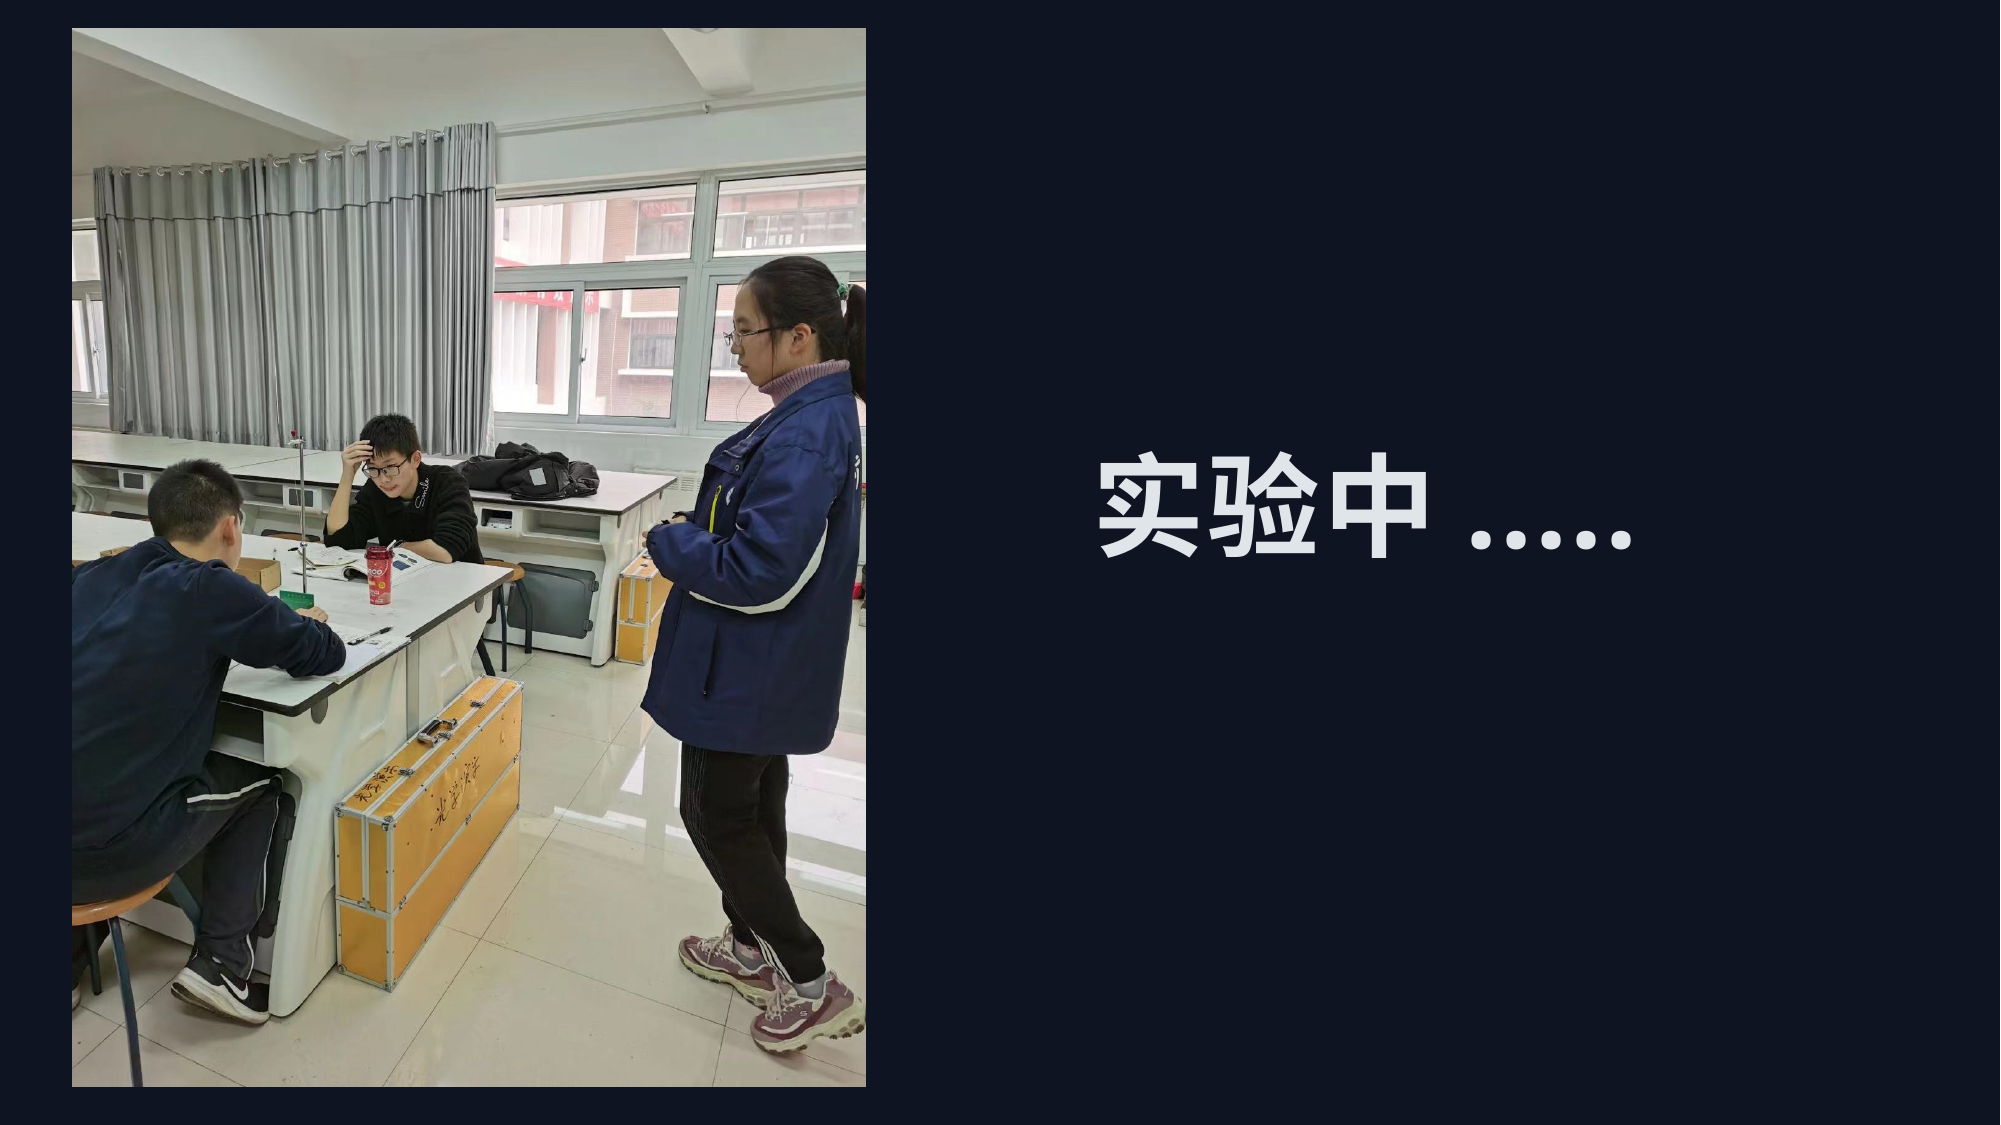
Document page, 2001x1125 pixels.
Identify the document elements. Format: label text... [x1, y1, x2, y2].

picture [72, 28, 866, 1087]
list 实验中..... [866, 387, 1900, 940]
